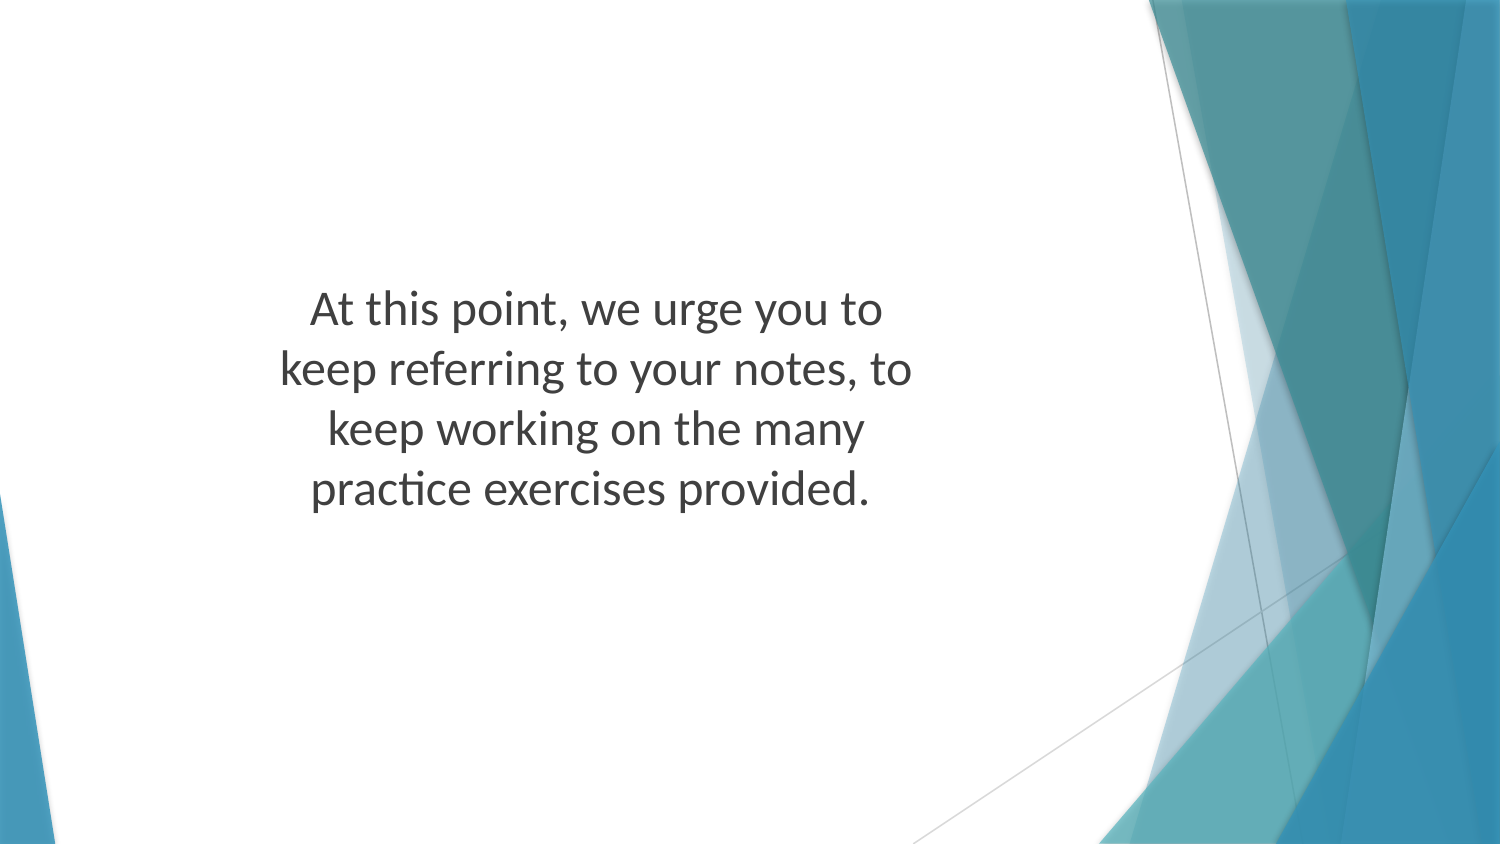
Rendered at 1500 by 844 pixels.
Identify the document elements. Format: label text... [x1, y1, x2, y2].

list At this point, we urge you to keep referring to your notes, to keep working on the many practice exercises provided. [253, 268, 939, 623]
